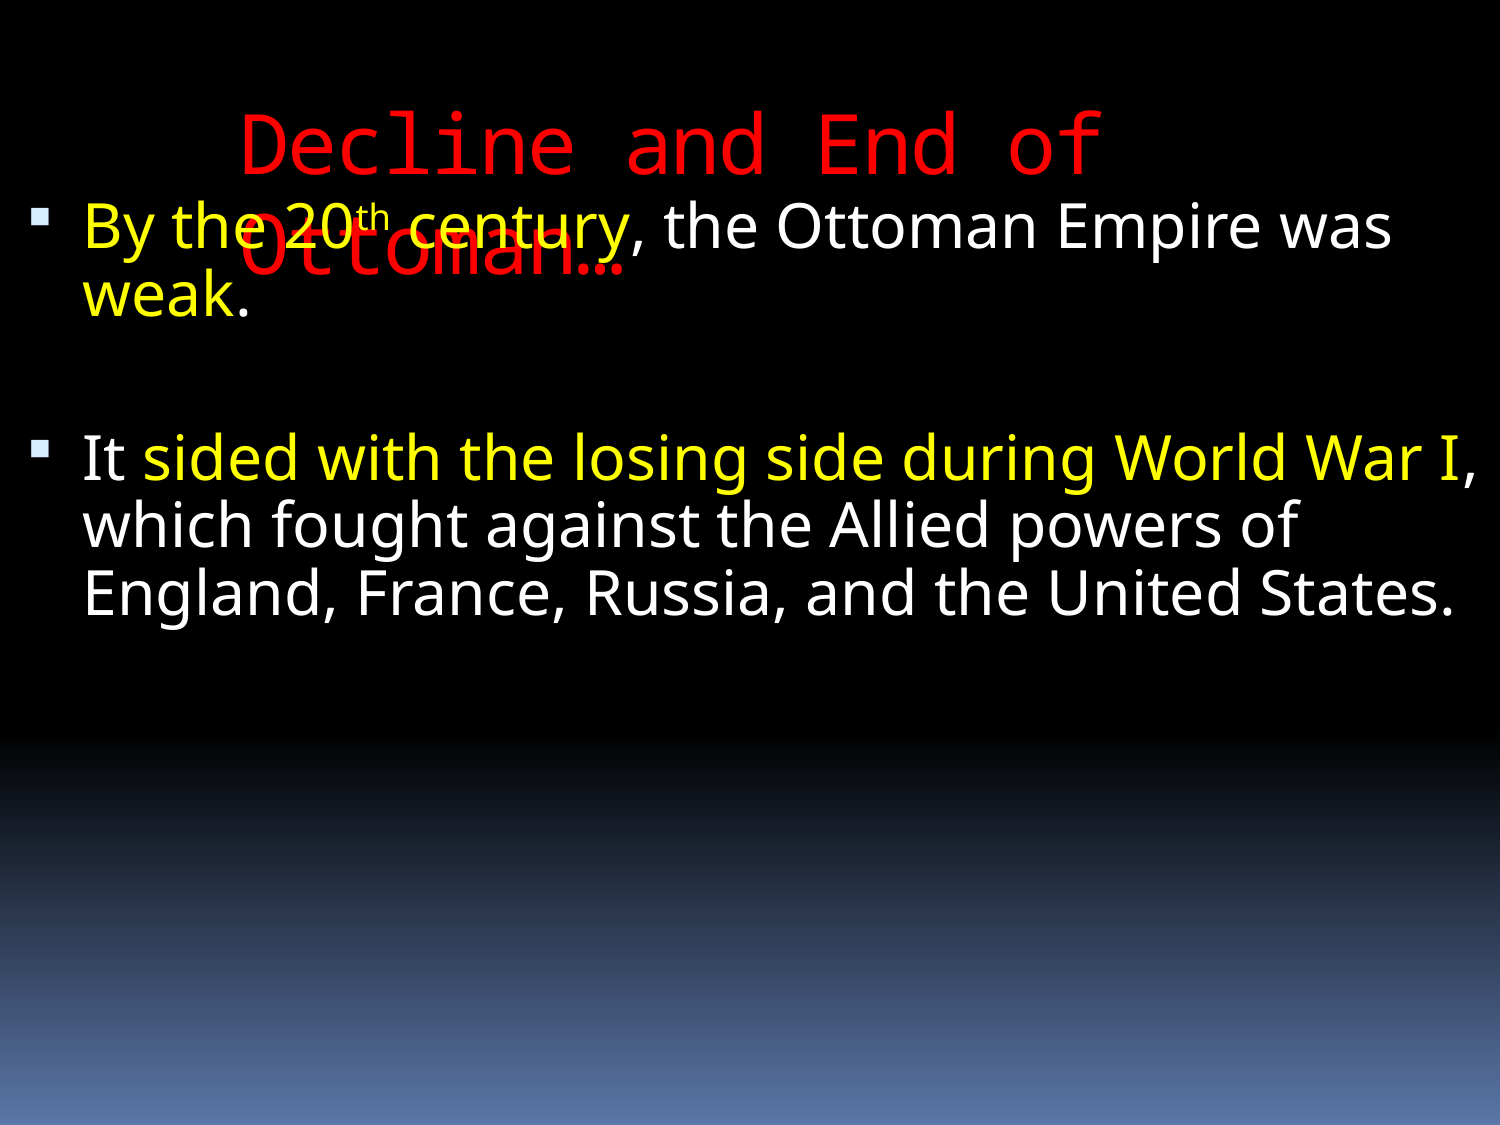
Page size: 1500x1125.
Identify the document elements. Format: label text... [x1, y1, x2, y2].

title Decline and End of Ottoman… [225, 84, 1500, 187]
list By the 20th century, the Ottoman Empire was weak. It sided with the losing side during World War I, which fought against the Allied powers of England, France, Russia, and the United States. [0, 187, 1500, 1043]
